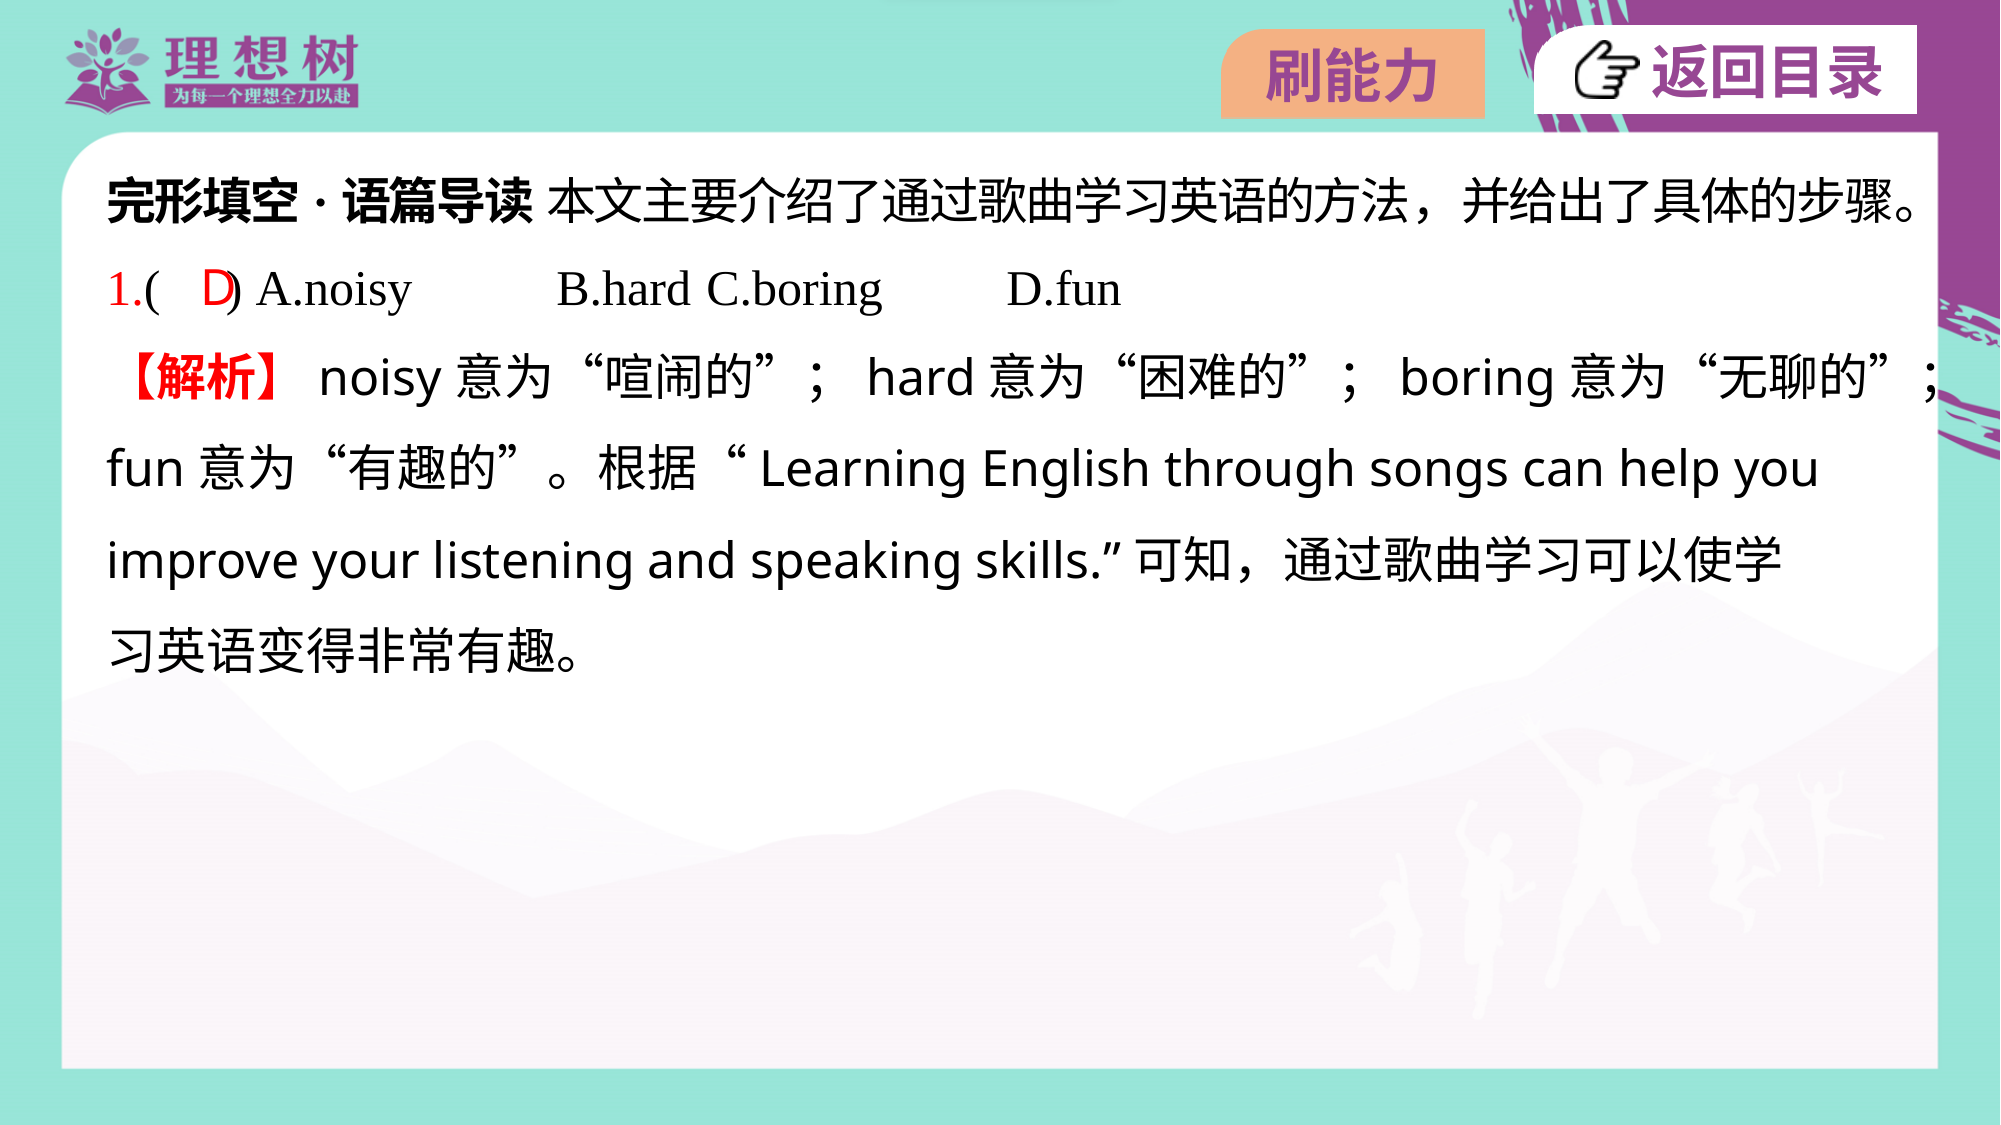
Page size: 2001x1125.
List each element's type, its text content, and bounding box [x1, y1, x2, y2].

text_box 1.( ) A.noisy B.hard C.boring D.fun [250, 227, 1895, 313]
text_box D [188, 227, 250, 313]
text_box 1.( ) A.noisy B.hard C.boring D.fun [106, 227, 188, 313]
text_box 完形填空·语篇导读 本文主要介绍了通过歌曲学习英语的方法，并给出了具体的步骤。 [106, 141, 1895, 227]
picture [0, 0, 2000, 1125]
text_box 【解析】noisy意为“喧闹的”；hard意为“困难的”；boring意为“无聊的”； fun意为“有趣的”。根据“Learning English through songs can help you improve your listening and speaking skills.”可知，通过歌曲学习可以使学 习英语变得非常有趣。 [106, 313, 1895, 680]
